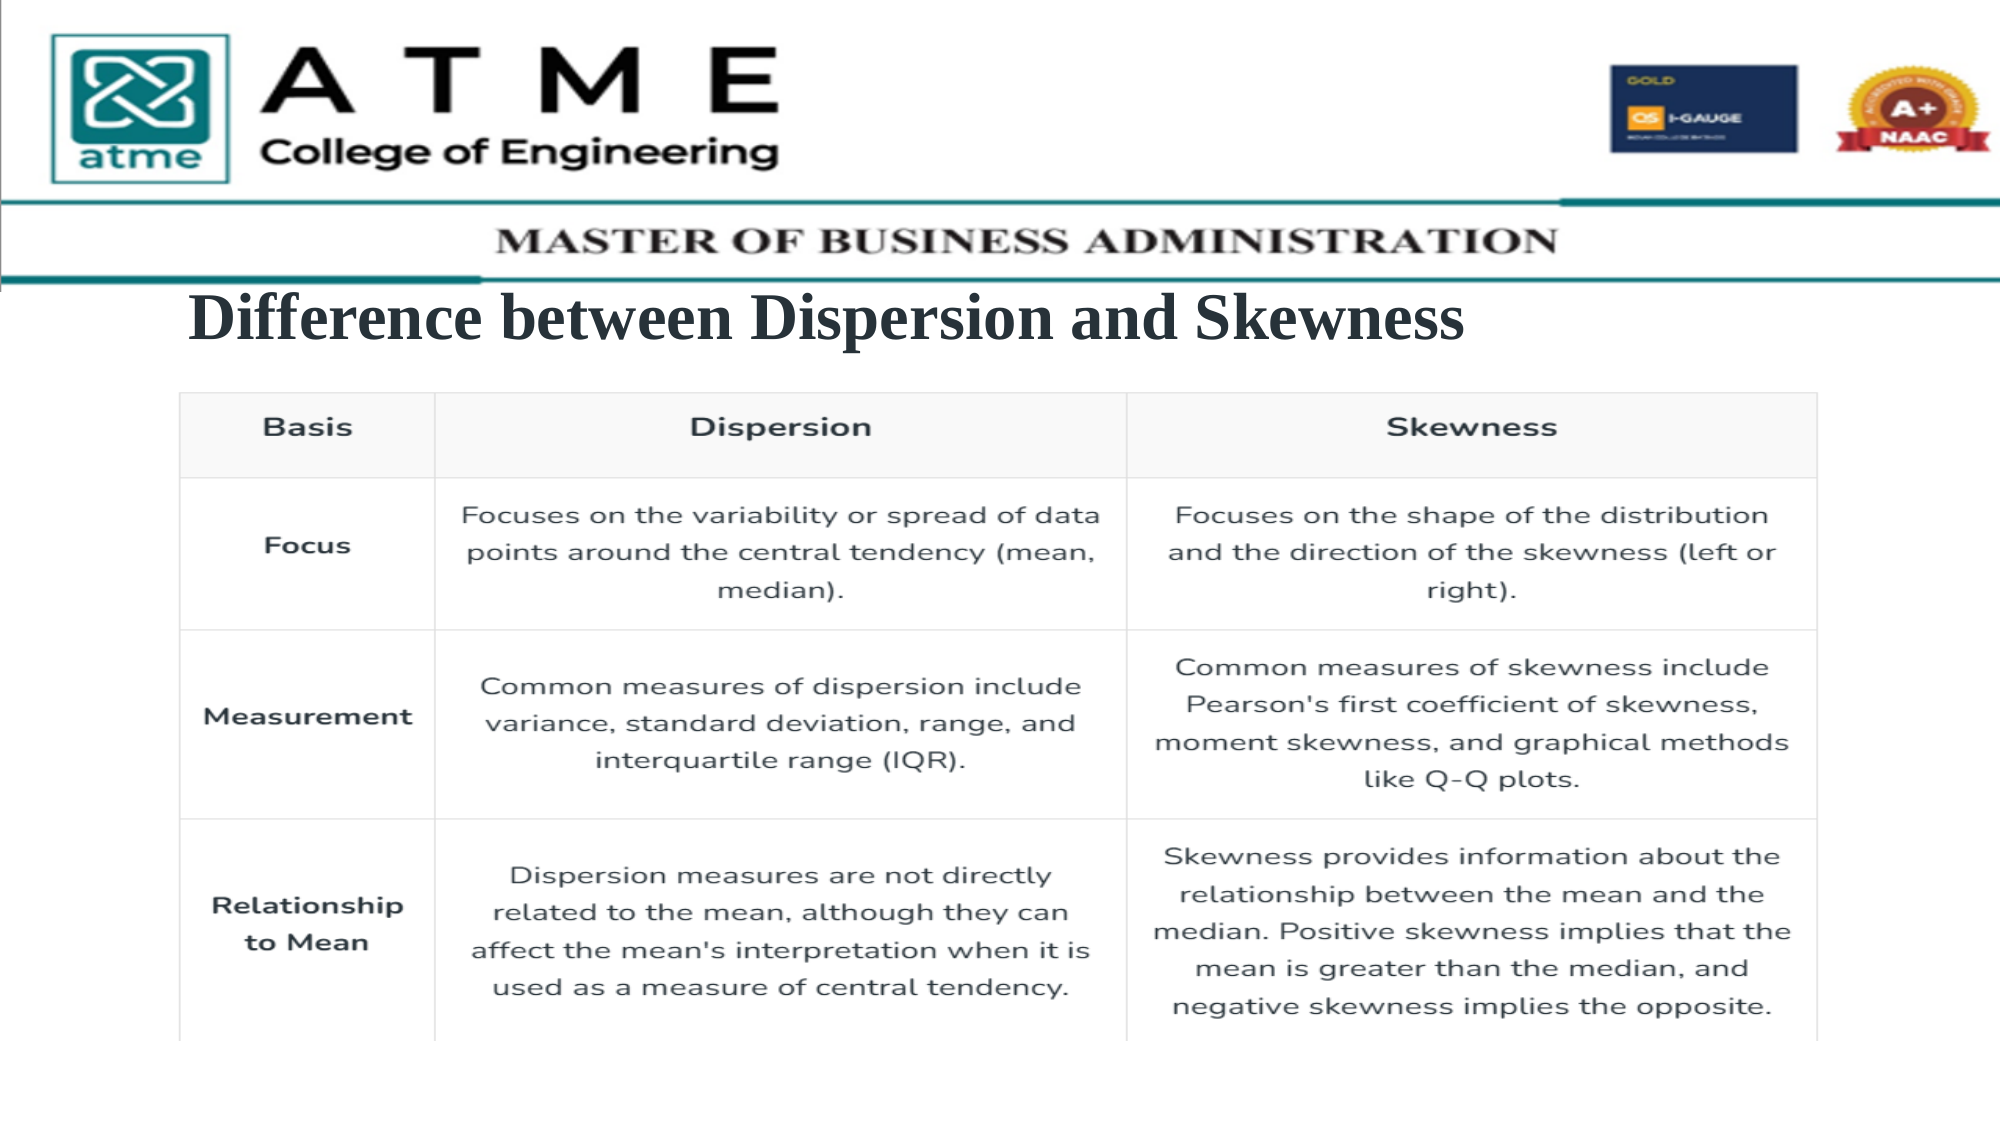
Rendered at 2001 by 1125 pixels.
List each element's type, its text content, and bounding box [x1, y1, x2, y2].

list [173, 380, 1837, 1041]
picture [0, 0, 2000, 292]
title Difference between Dispersion and Skewness [173, 132, 1824, 360]
